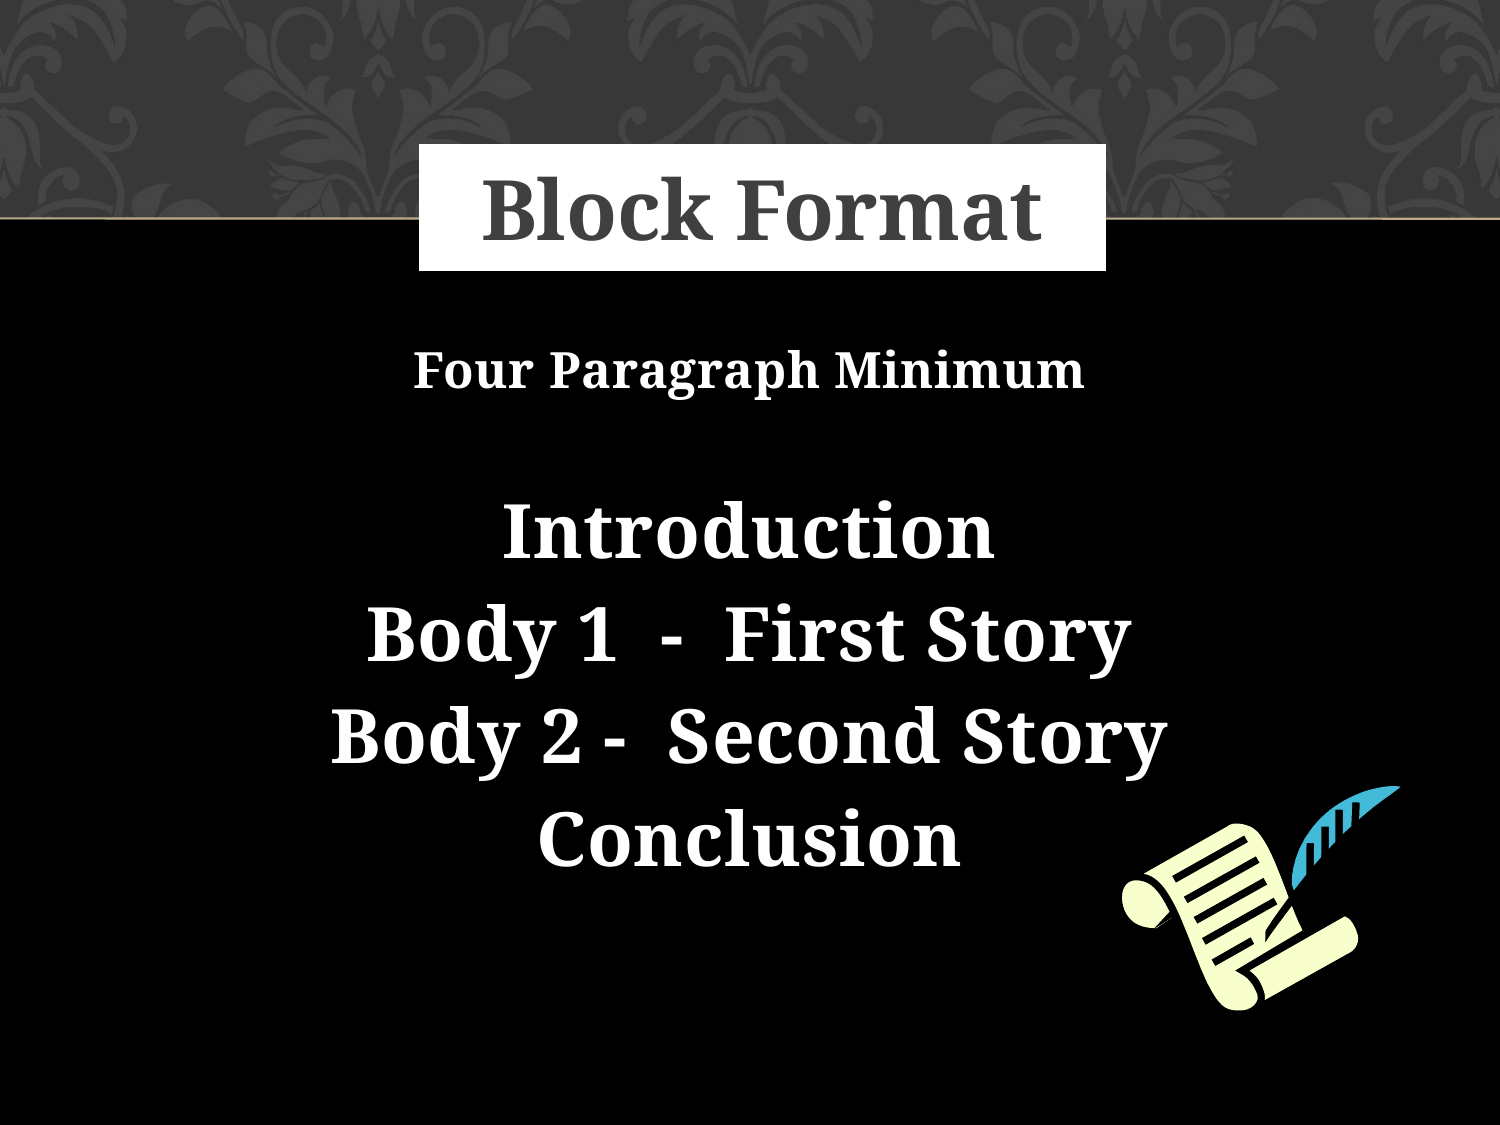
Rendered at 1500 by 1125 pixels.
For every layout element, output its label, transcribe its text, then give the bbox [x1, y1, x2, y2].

list Four Paragraph Minimum Introduction Body 1 - First Story Body 2 - Second Story Conclusion [75, 331, 1425, 1007]
picture [1112, 774, 1410, 1020]
title Block Format [419, 144, 1106, 271]
